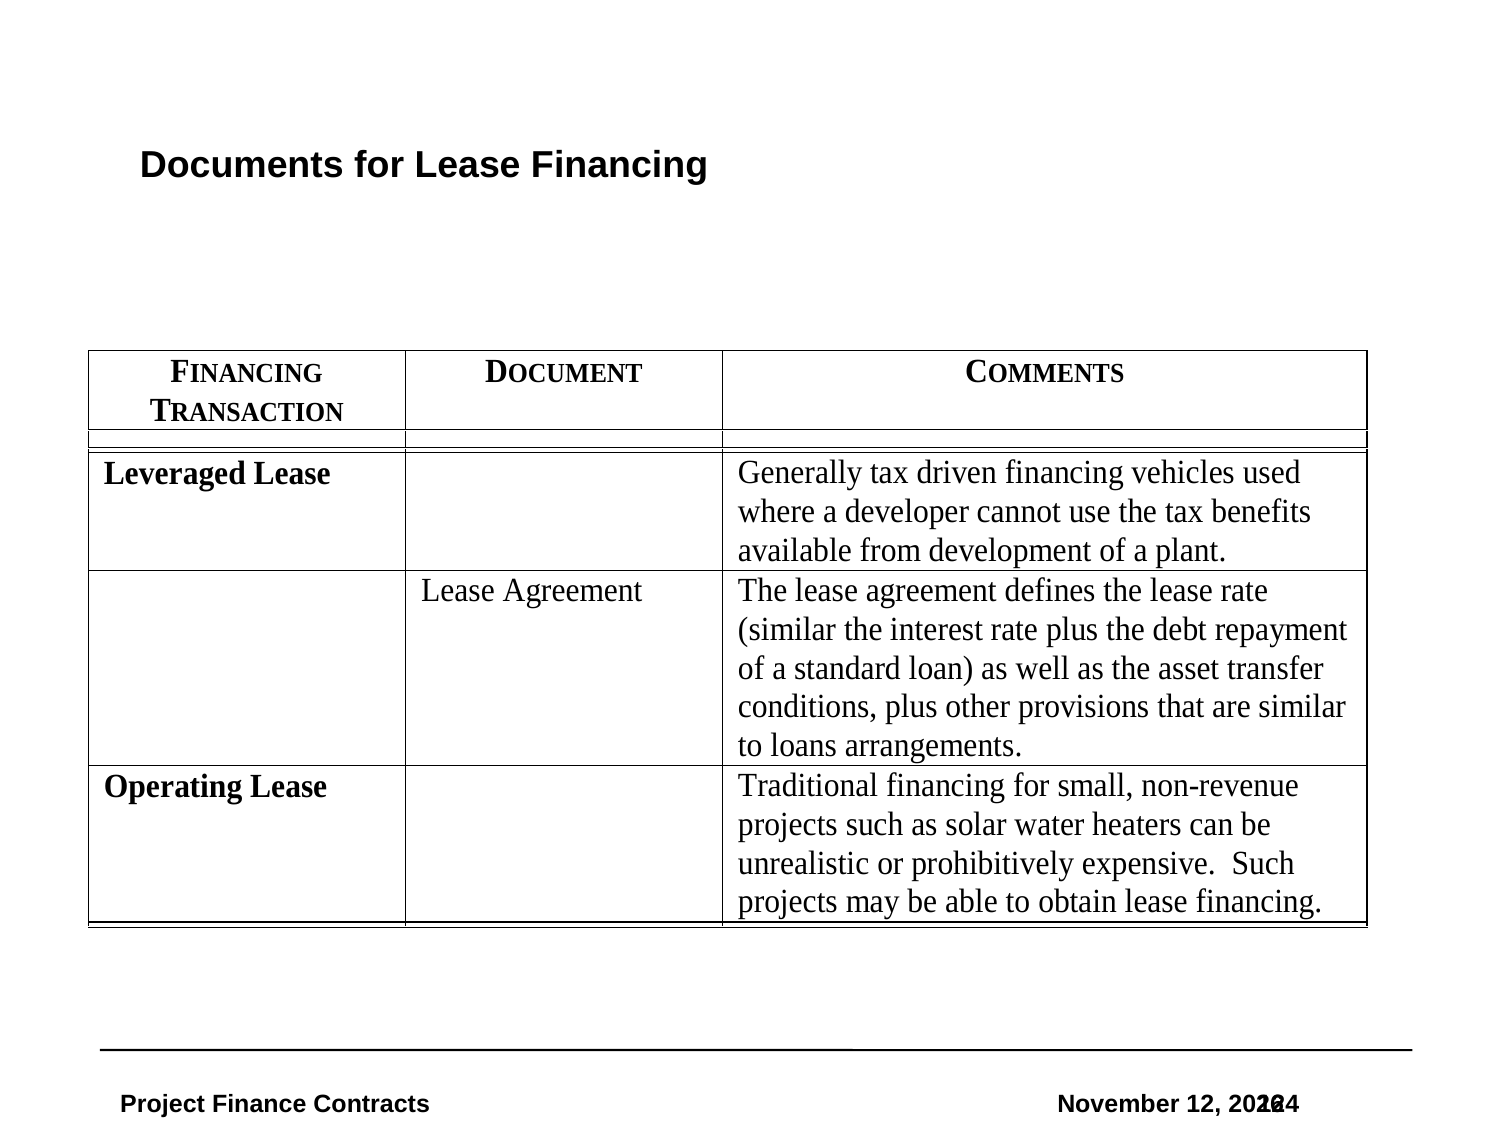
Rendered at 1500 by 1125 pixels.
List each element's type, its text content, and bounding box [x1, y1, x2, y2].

title Documents for Lease Financing [124, 99, 1288, 226]
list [87, 349, 1463, 963]
